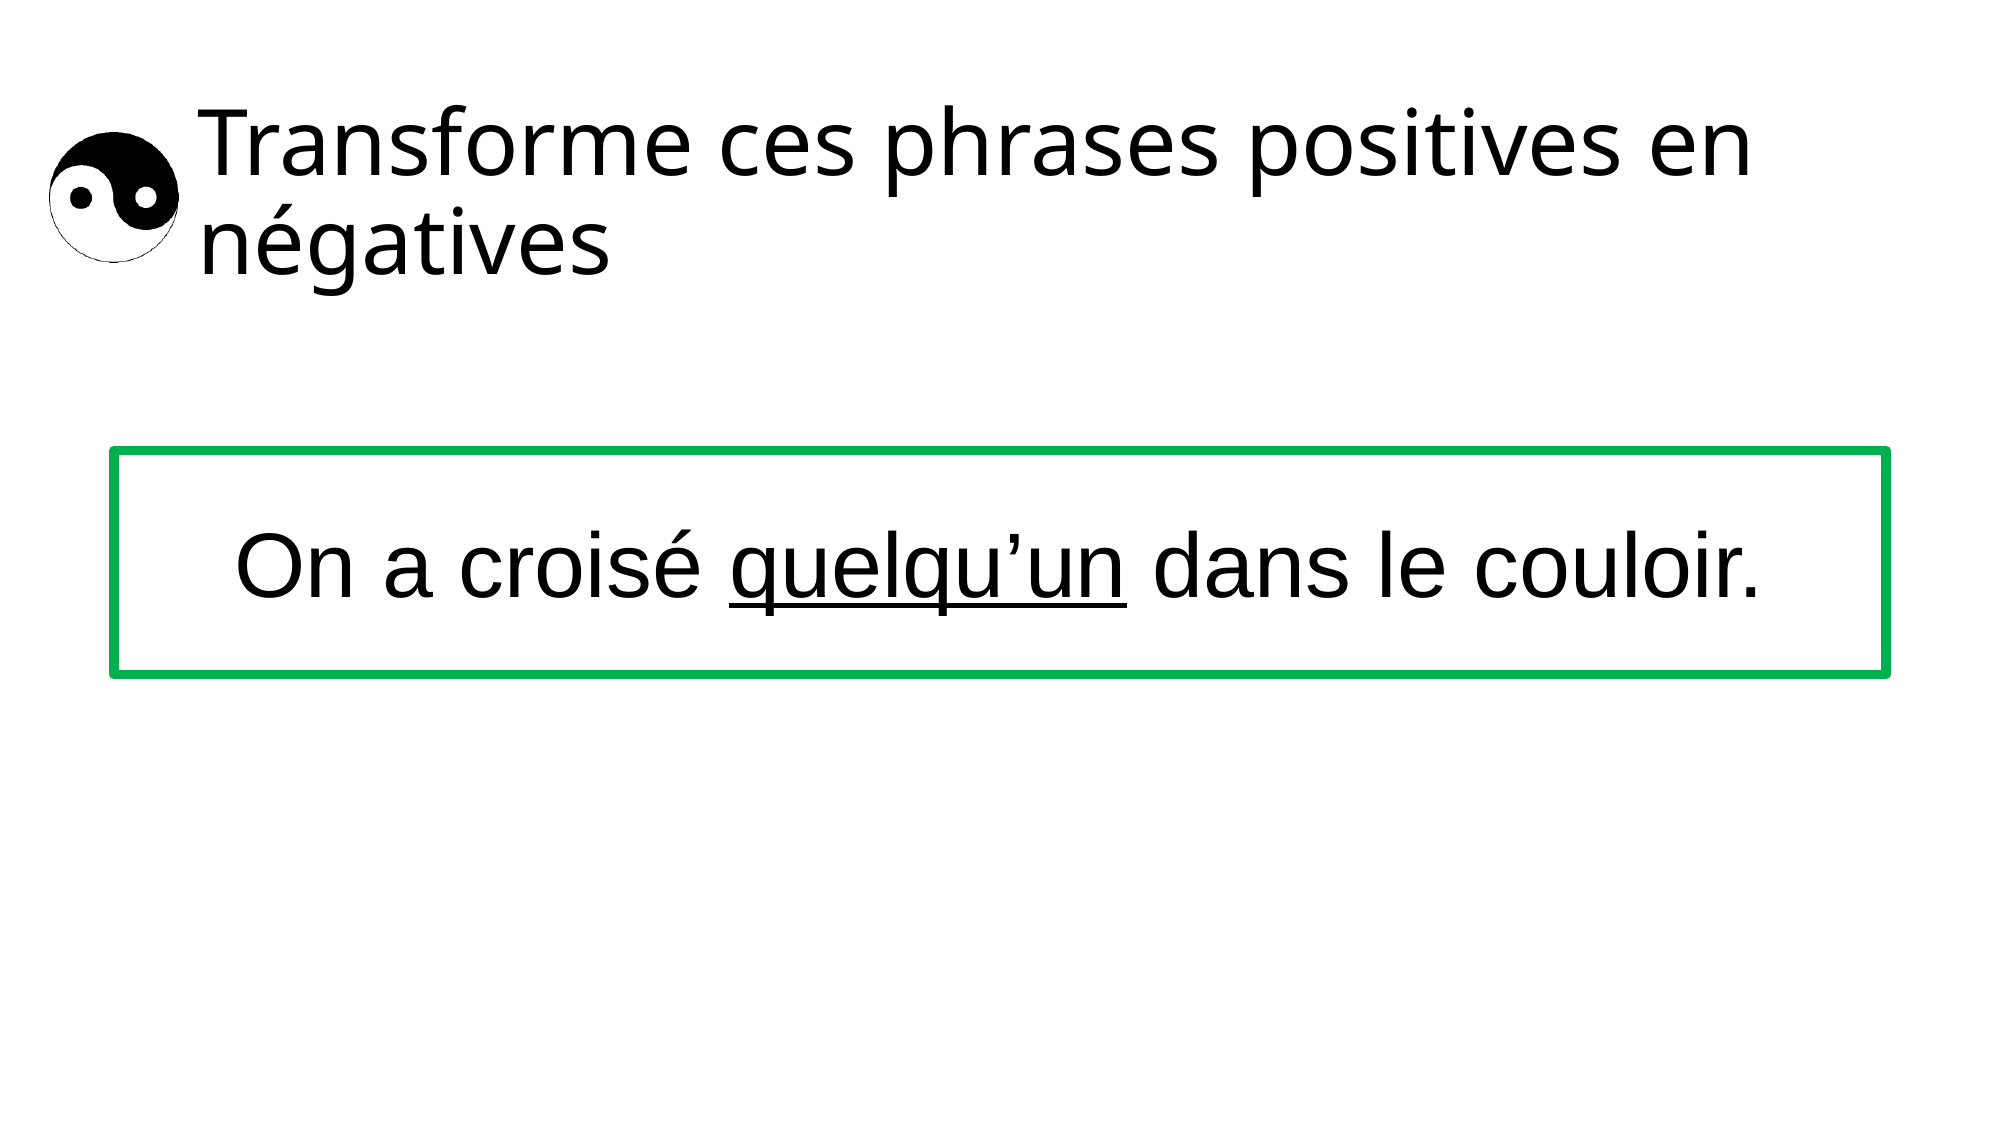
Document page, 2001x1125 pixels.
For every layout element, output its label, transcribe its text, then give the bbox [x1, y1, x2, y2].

picture [45, 129, 182, 266]
list On a croisé quelqu’un dans le couloir. [114, 450, 1886, 675]
title Transforme ces phrases positives en négatives [182, 129, 1954, 262]
